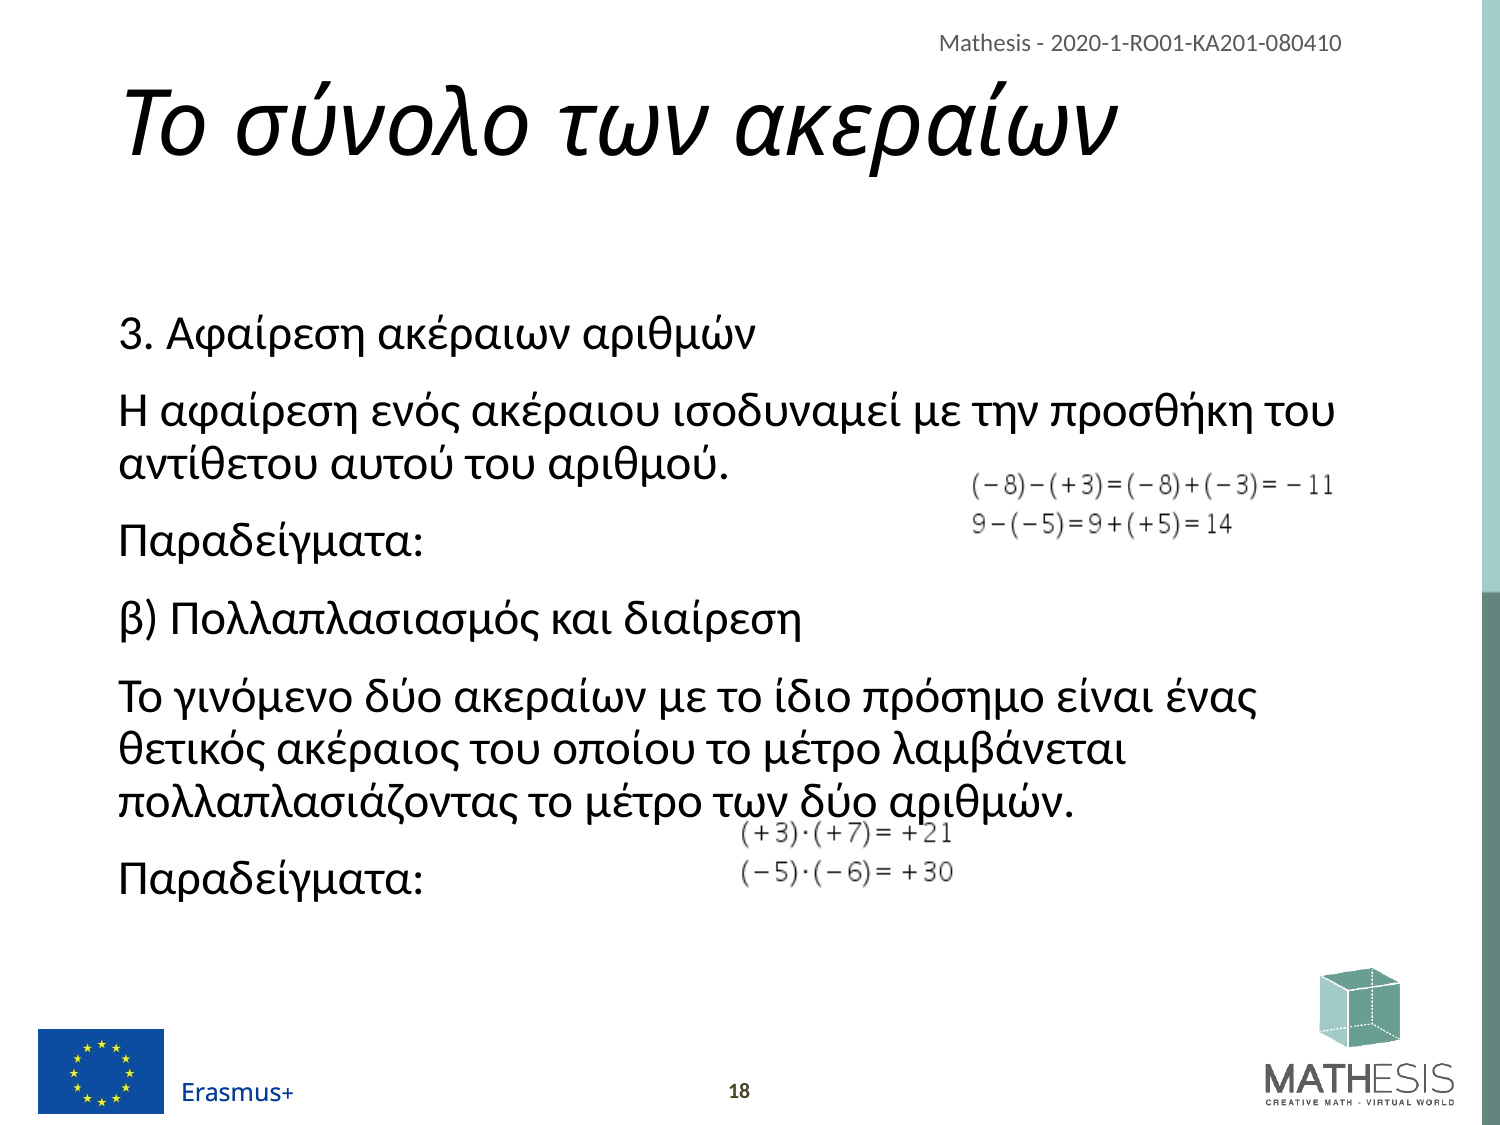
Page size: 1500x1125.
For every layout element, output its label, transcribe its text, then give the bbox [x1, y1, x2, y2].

picture [741, 813, 954, 888]
picture [38, 1029, 164, 1114]
list 3. Αφαίρεση ακέραιων αριθμών Η αφαίρεση ενός ακέραιου ισοδυναμεί με την προσθήκη του αντίθετου αυτού του αριθμού. Παραδείγματα: β) Πολλαπλασιασμός και διαίρεση Το γινόμενο δύο ακεραίων με το ίδιο πρόσημο είναι ένας θετικός ακέραιος του οποίου το μέτρο λαμβάνεται πολλαπλασιάζοντας το μέτρο των δύο αριθμών. Παραδείγματα: [103, 299, 1397, 918]
picture [972, 465, 1335, 540]
title Το σύνολο των ακεραίων [103, 59, 1397, 278]
